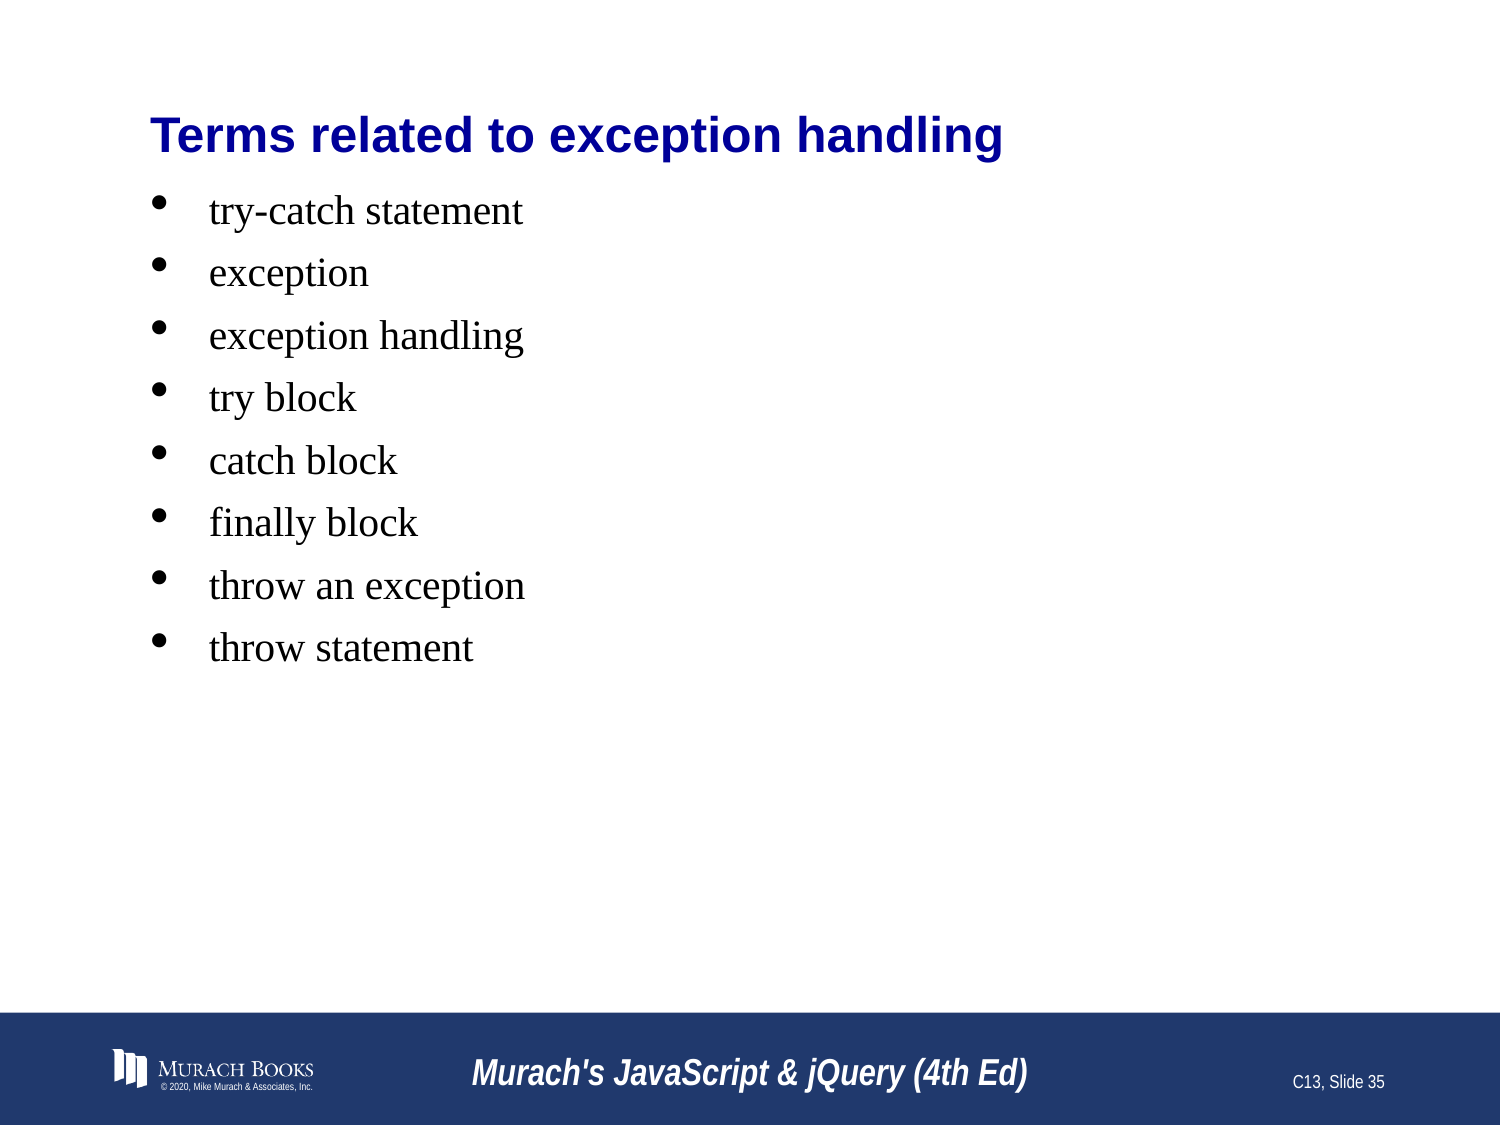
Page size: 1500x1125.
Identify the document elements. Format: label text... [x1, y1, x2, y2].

footer © 2020, Mike Murach & Associates, Inc. [12, 1025, 463, 1100]
slide_number C13, Slide 35 [1087, 1025, 1400, 1100]
title Terms related to exception handling [150, 102, 1350, 164]
slide_number Murach's JavaScript & jQuery (4th Ed) [463, 1025, 1050, 1100]
list try-catch statement exception exception handling try block catch block finally block throw an exception throw statement [137, 174, 1350, 975]
